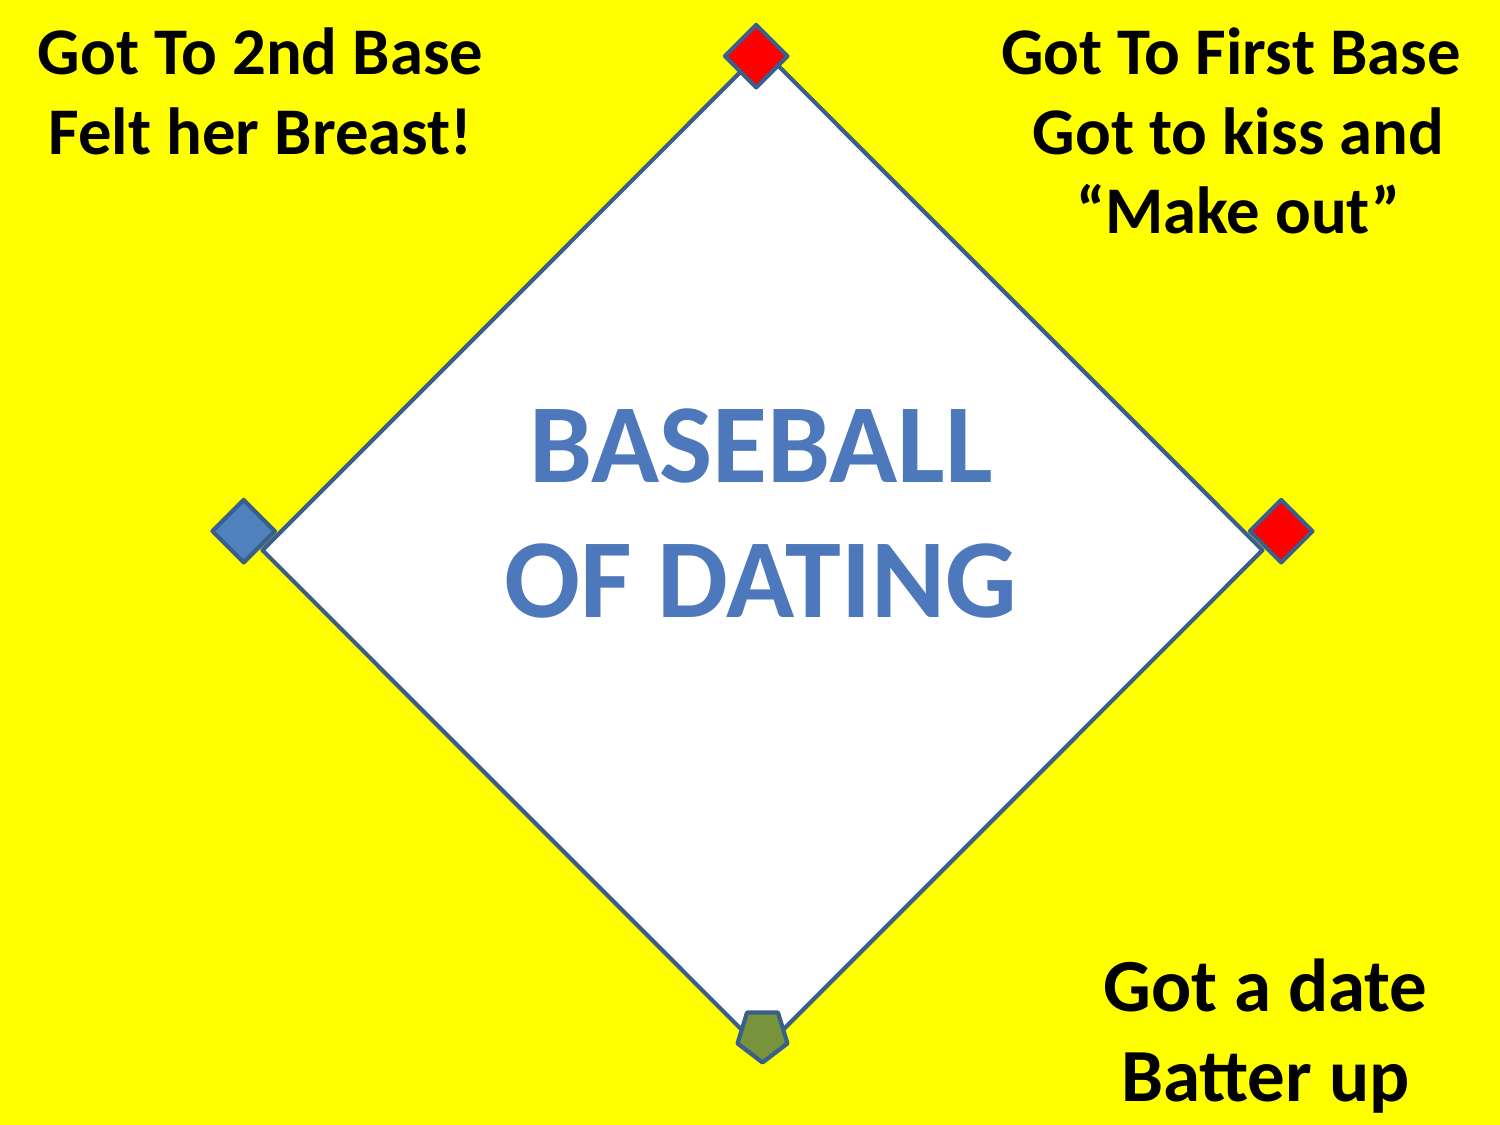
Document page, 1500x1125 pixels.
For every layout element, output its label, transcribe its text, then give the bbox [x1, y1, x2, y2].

text_box [1247, 497, 1315, 565]
text_box Got To 2nd Base Felt her Breast! [0, 0, 522, 175]
text_box [260, 66, 1265, 1030]
text_box Got To First Base Got to kiss and “Make out” [977, 0, 1500, 255]
text_box Baseball Of Dating [489, 362, 1033, 648]
text_box [722, 22, 790, 90]
text_box [735, 1010, 790, 1065]
text_box [210, 497, 277, 565]
text_box Got a date Batter up [1035, 929, 1496, 1125]
